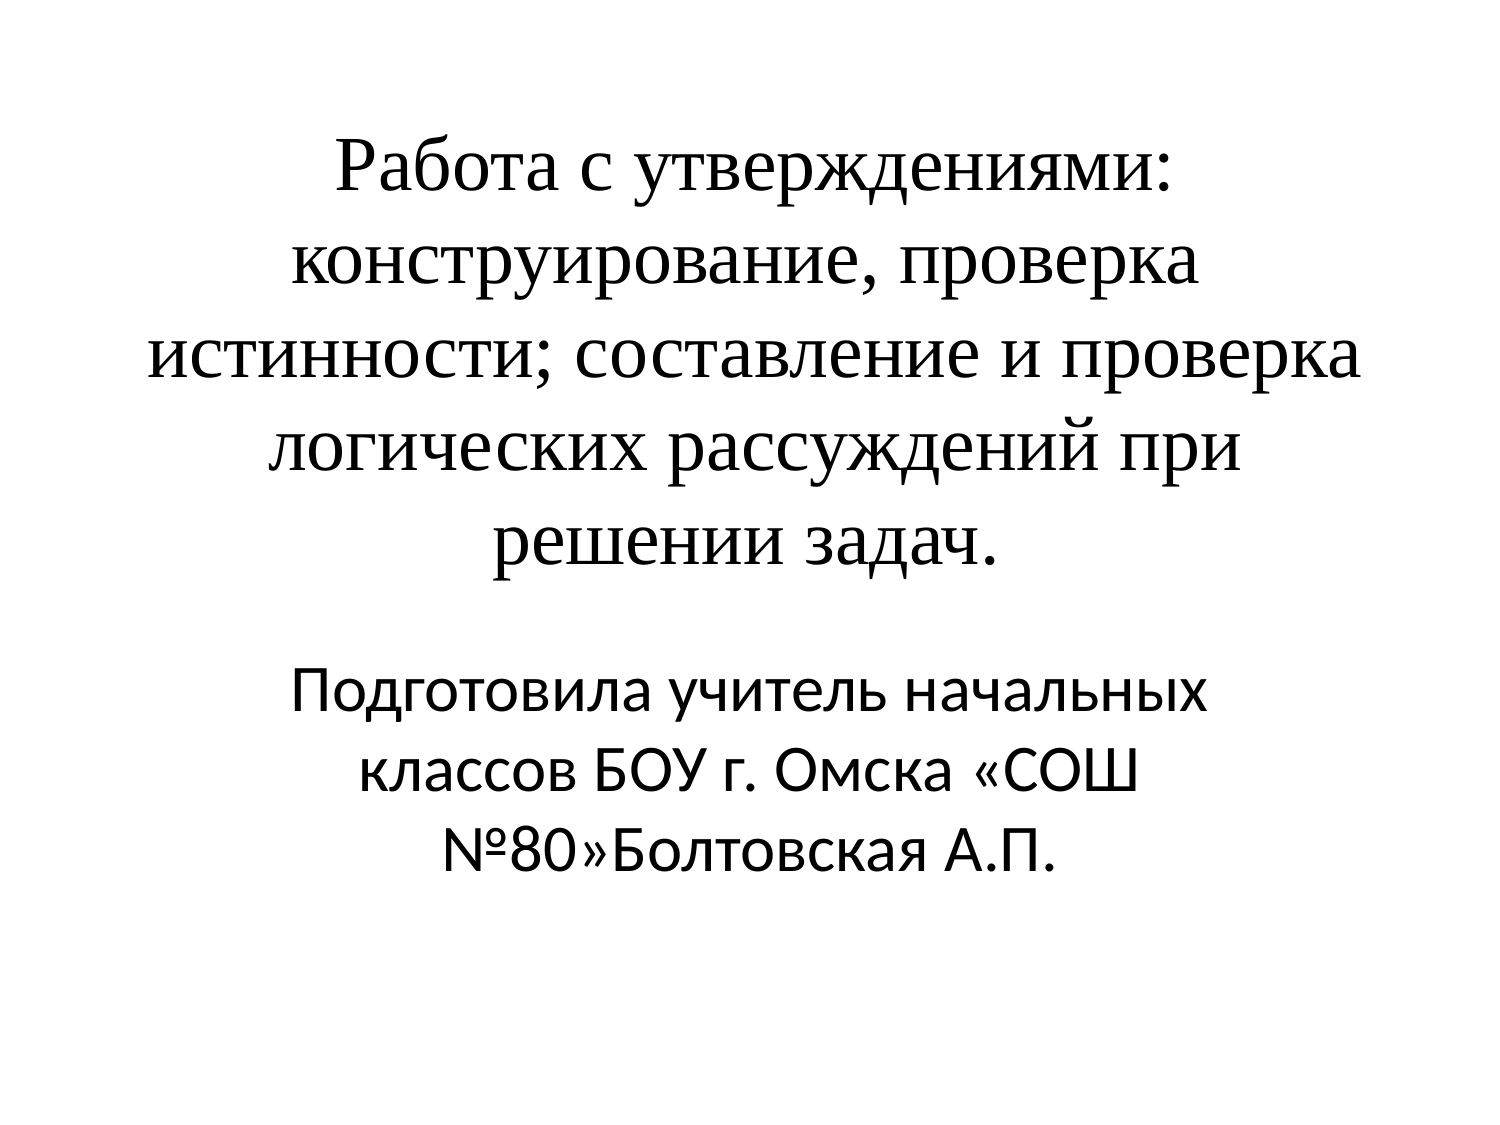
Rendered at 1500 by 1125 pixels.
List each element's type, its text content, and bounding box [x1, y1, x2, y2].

subtitle Подготовила учитель начальных классов БОУ г. Омска «СОШ №80»Болтовская А.П. [225, 637, 1275, 925]
title Работа с утверждениями: конструирование, проверка истинности; составление и проверка логических рассуждений при решении задач. [123, 101, 1388, 591]
